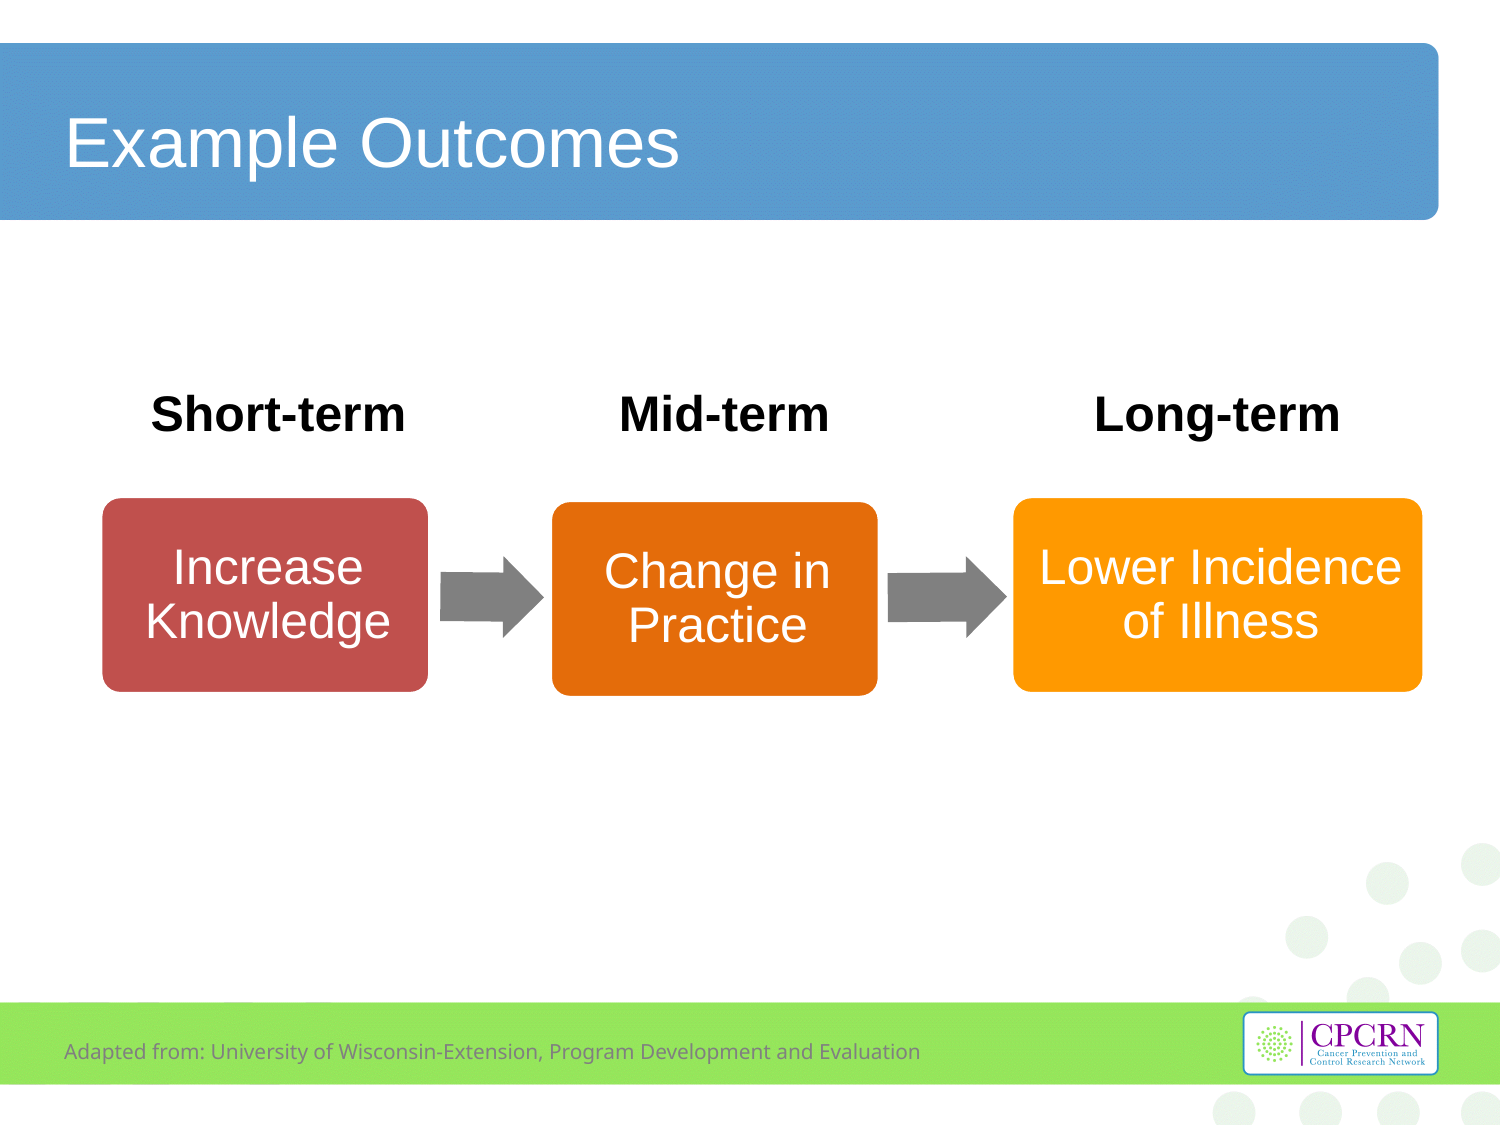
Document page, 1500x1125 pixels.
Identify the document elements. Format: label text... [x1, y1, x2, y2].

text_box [87, 237, 1426, 953]
text_box Adapted from: University of Wisconsin-Extension, Program Development and Evaluation [49, 1031, 1438, 1091]
title Example Outcomes [49, 45, 1438, 233]
picture [0, 0, 1500, 1125]
